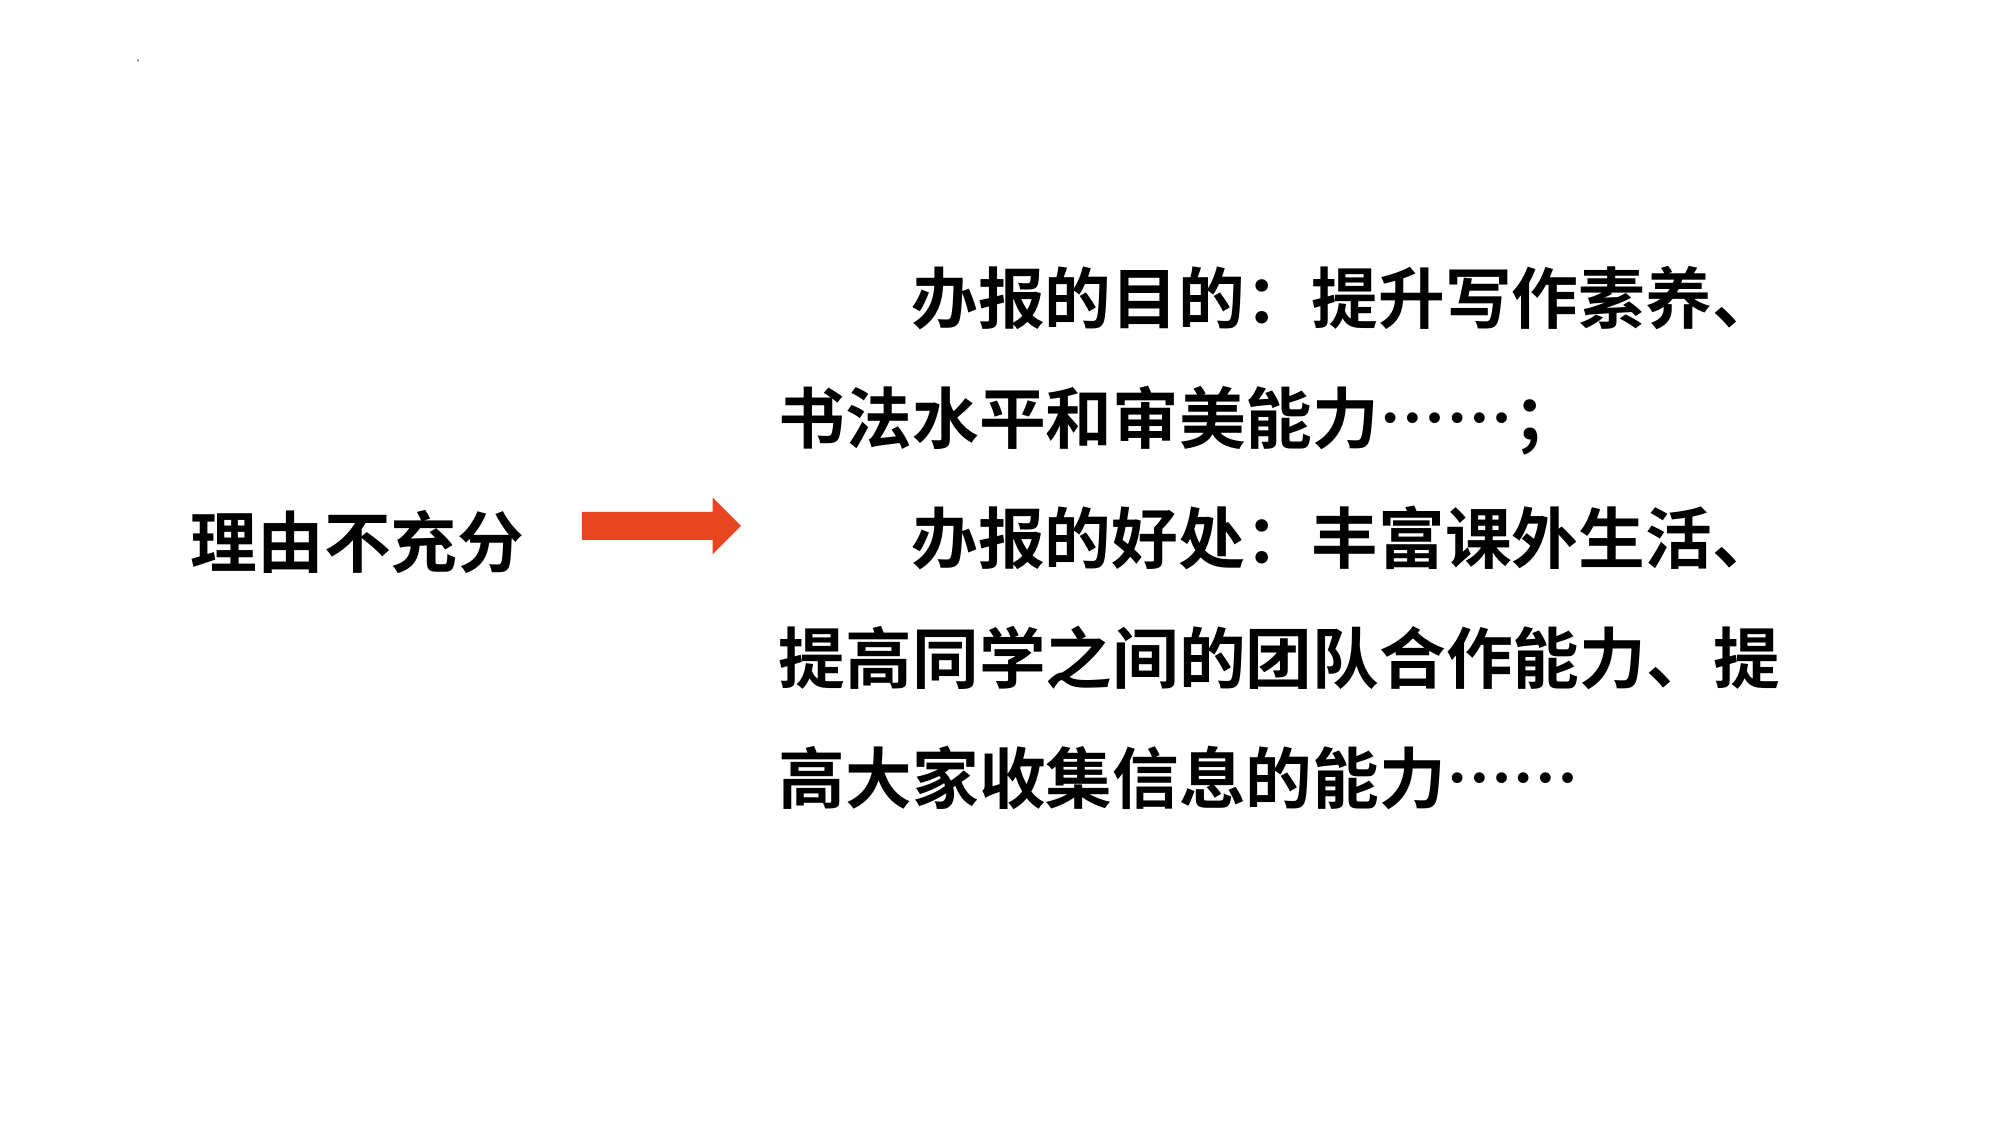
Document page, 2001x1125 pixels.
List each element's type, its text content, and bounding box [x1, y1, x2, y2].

text_box 理由不充分 [176, 453, 540, 589]
text_box [581, 497, 742, 555]
text_box 办报的目的：提升写作素养、书法水平和审美能力……； 办报的好处：丰富课外生活、提高同学之间的团队合作能力、提高大家收集信息的能力…… [764, 209, 1826, 825]
